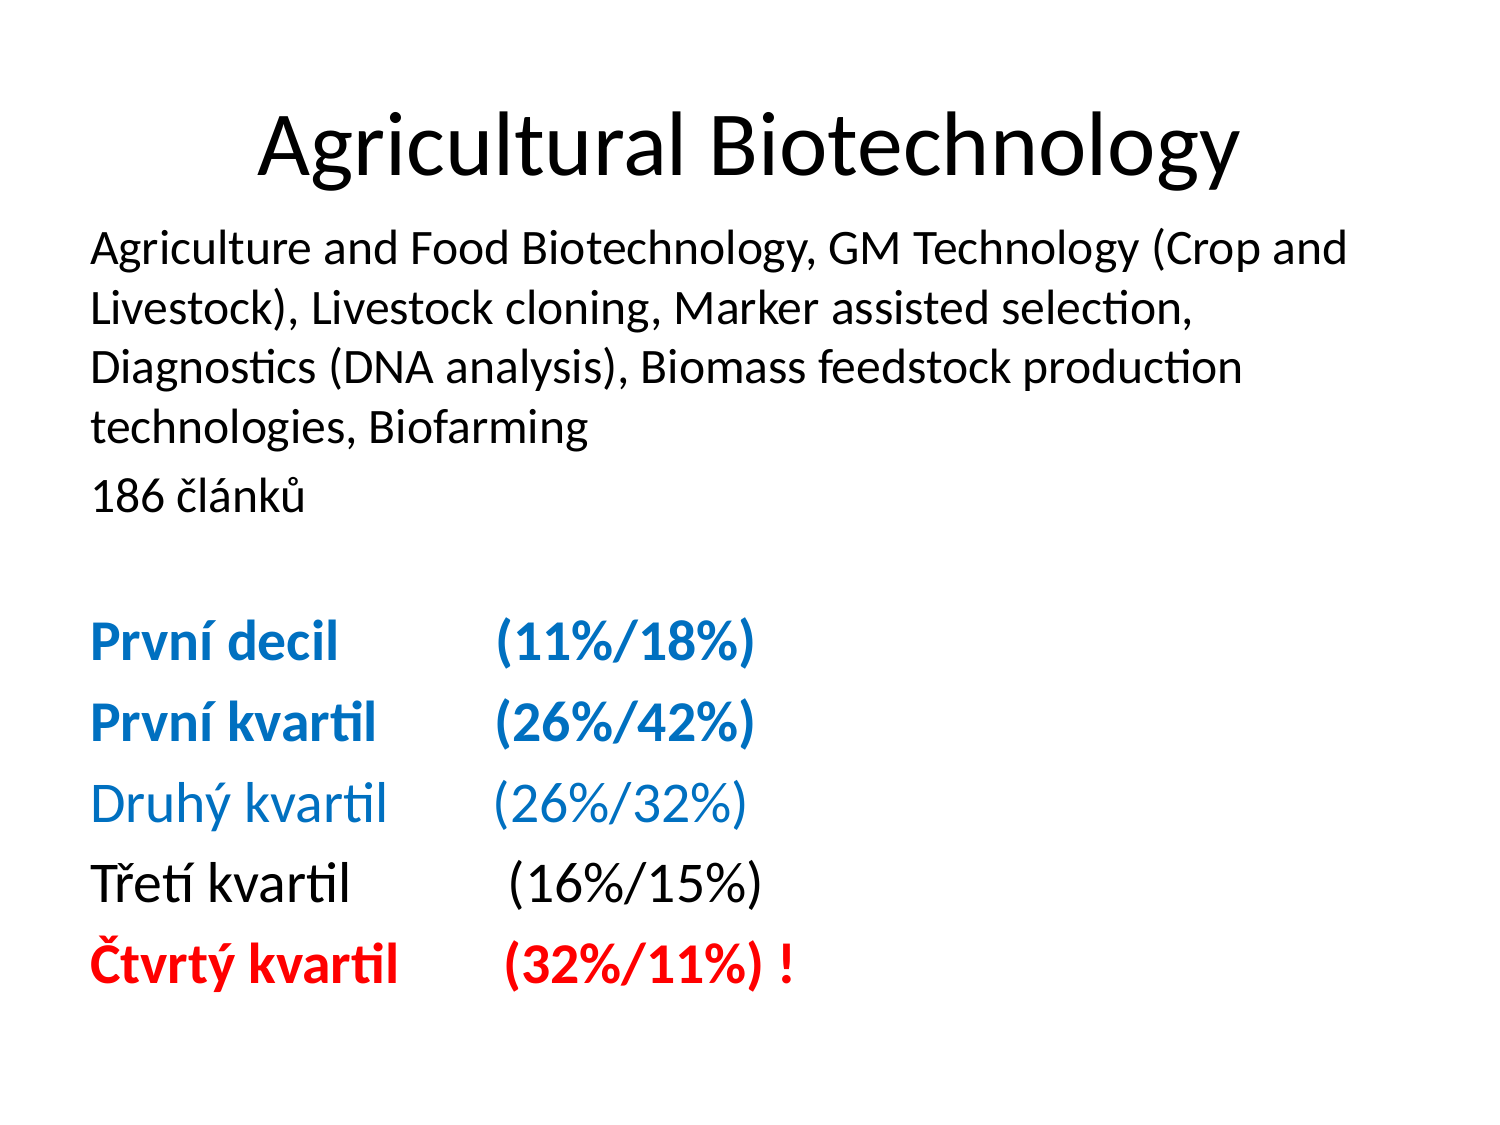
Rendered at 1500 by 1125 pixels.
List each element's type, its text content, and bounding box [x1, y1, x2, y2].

list Agriculture and Food Biotechnology, GM Technology (Crop and Livestock), Livestock cloning, Marker assisted selection, Diagnostics (DNA analysis), Biomass feedstock production technologies, Biofarming 186 článků První decil (11%/18%) První kvartil (26%/42%) Druhý kvartil (26%/32%) Třetí kvartil (16%/15%) Čtvrtý kvartil (32%/11%) ! [75, 208, 1425, 1005]
title Agricultural Biotechnology [75, 45, 1425, 208]
